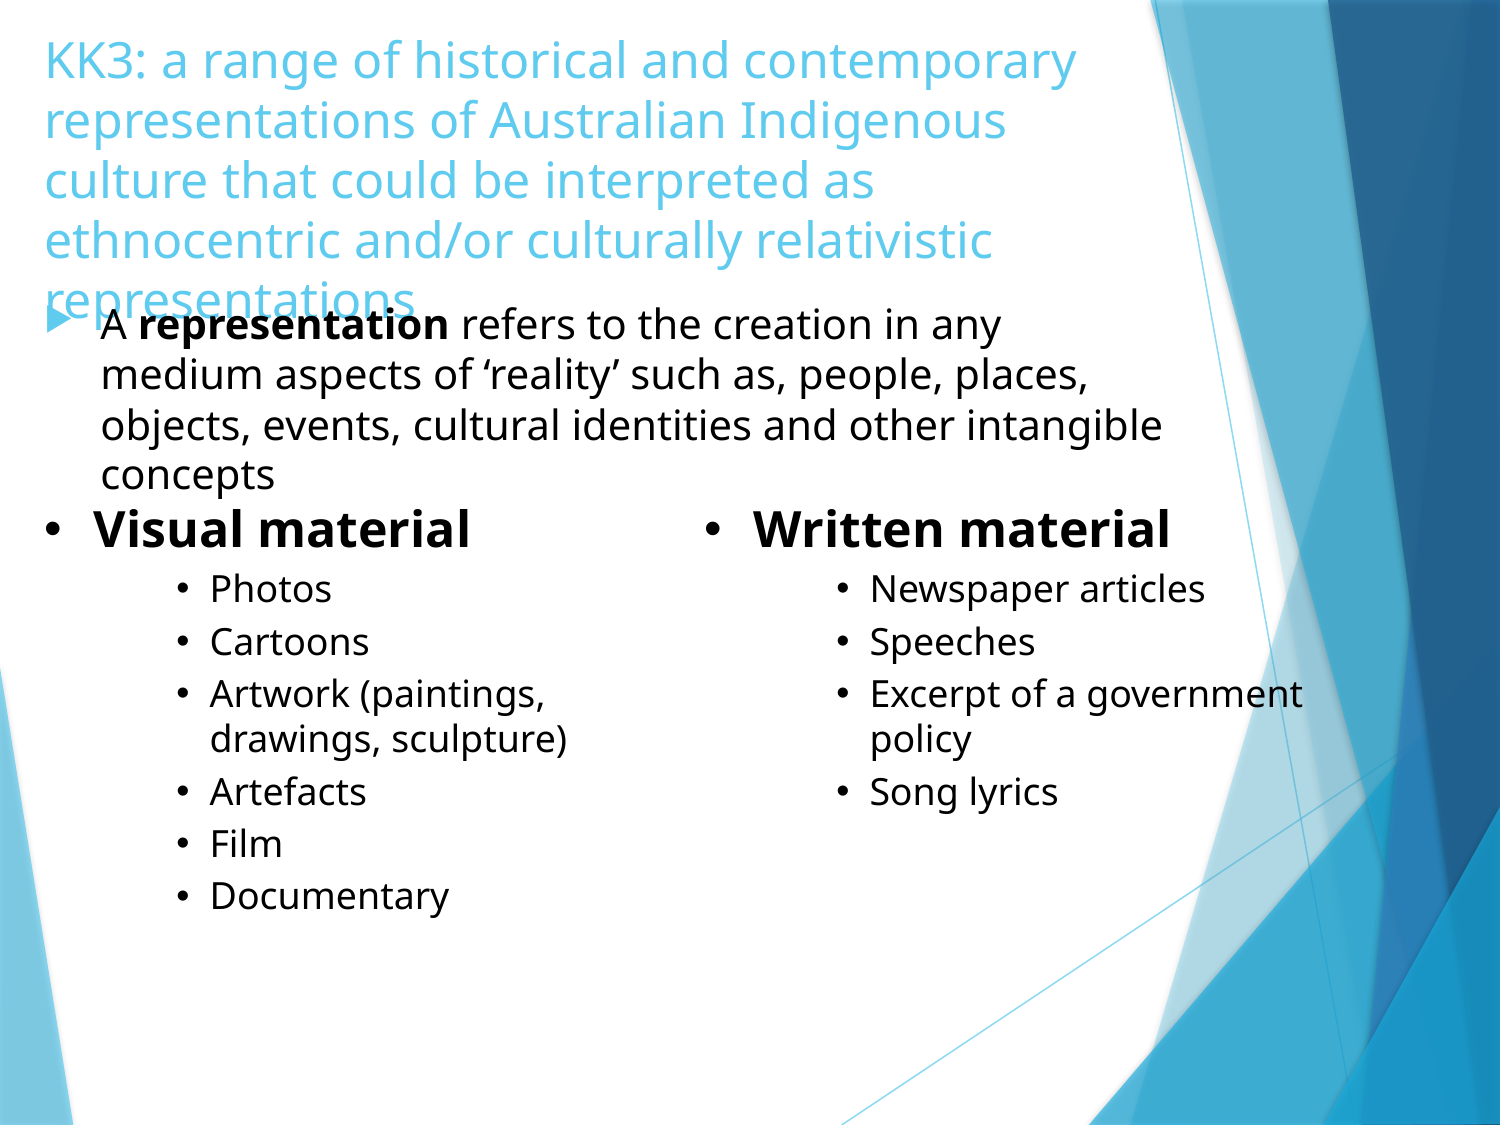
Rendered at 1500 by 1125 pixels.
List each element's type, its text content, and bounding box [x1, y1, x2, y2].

list A representation refers to the creation in any medium aspects of ‘reality’ such as, people, places, objects, events, cultural identities and other intangible concepts [29, 290, 1187, 490]
title KK3: a range of historical and contemporary representations of Australian Indigenous culture that could be interpreted as ethnocentric and/or culturally relativistic representations [29, 20, 1140, 209]
text_box Visual material Photos Cartoons Artwork (paintings, drawings, sculpture) Artefacts Film Documentary Written material Newspaper articles Speeches Excerpt of a government policy Song lyrics [29, 490, 1380, 928]
